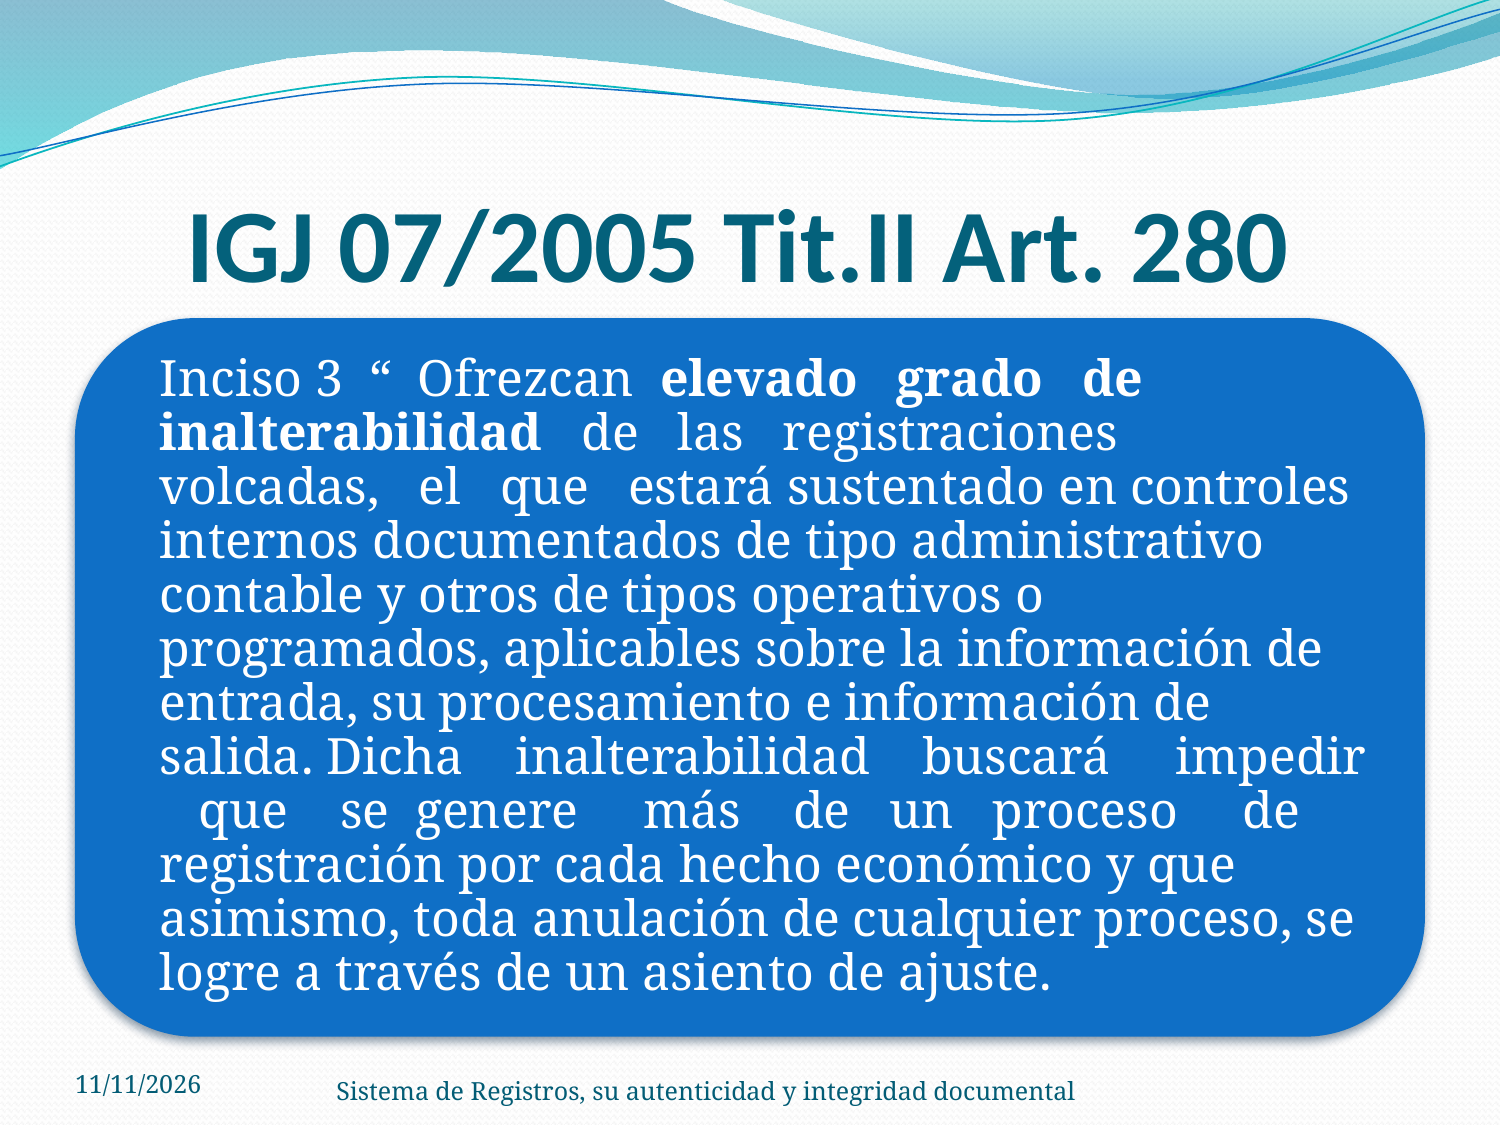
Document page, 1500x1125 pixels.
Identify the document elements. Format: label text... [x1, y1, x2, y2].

footer Sistema de Registros, su autenticidad y integridad documental [336, 1051, 1093, 1106]
title IGJ 07/2005 Tit.II Art. 280 [75, 115, 1425, 303]
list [74, 317, 1426, 1038]
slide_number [75, 1050, 336, 1103]
